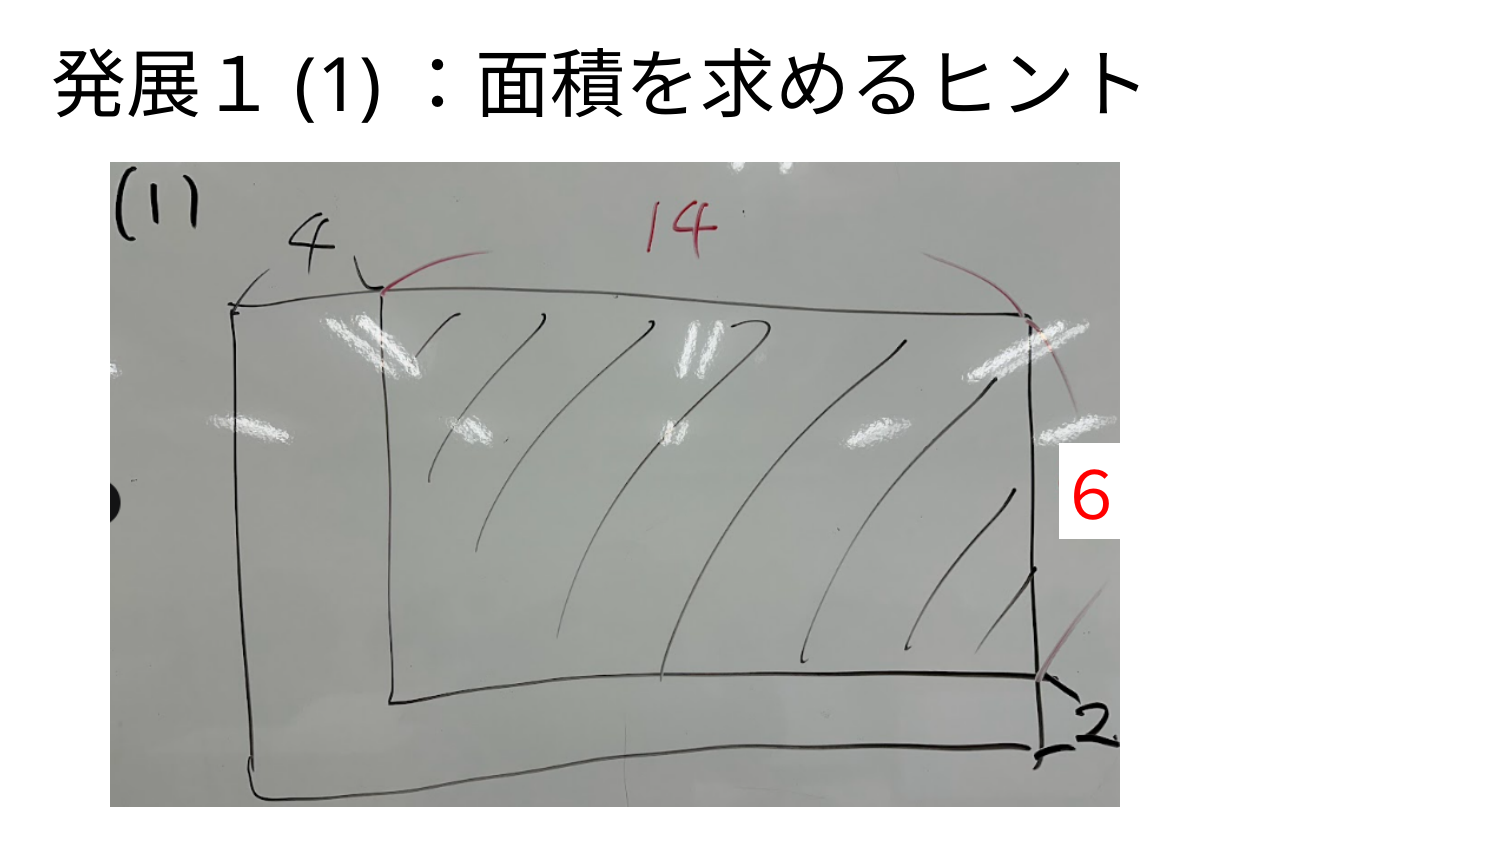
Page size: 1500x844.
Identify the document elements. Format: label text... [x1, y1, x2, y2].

text_box ６ [1124, 438, 1132, 549]
picture [110, 162, 1120, 808]
title 発展１(1)：面積を求めるヒント [36, 21, 1435, 131]
